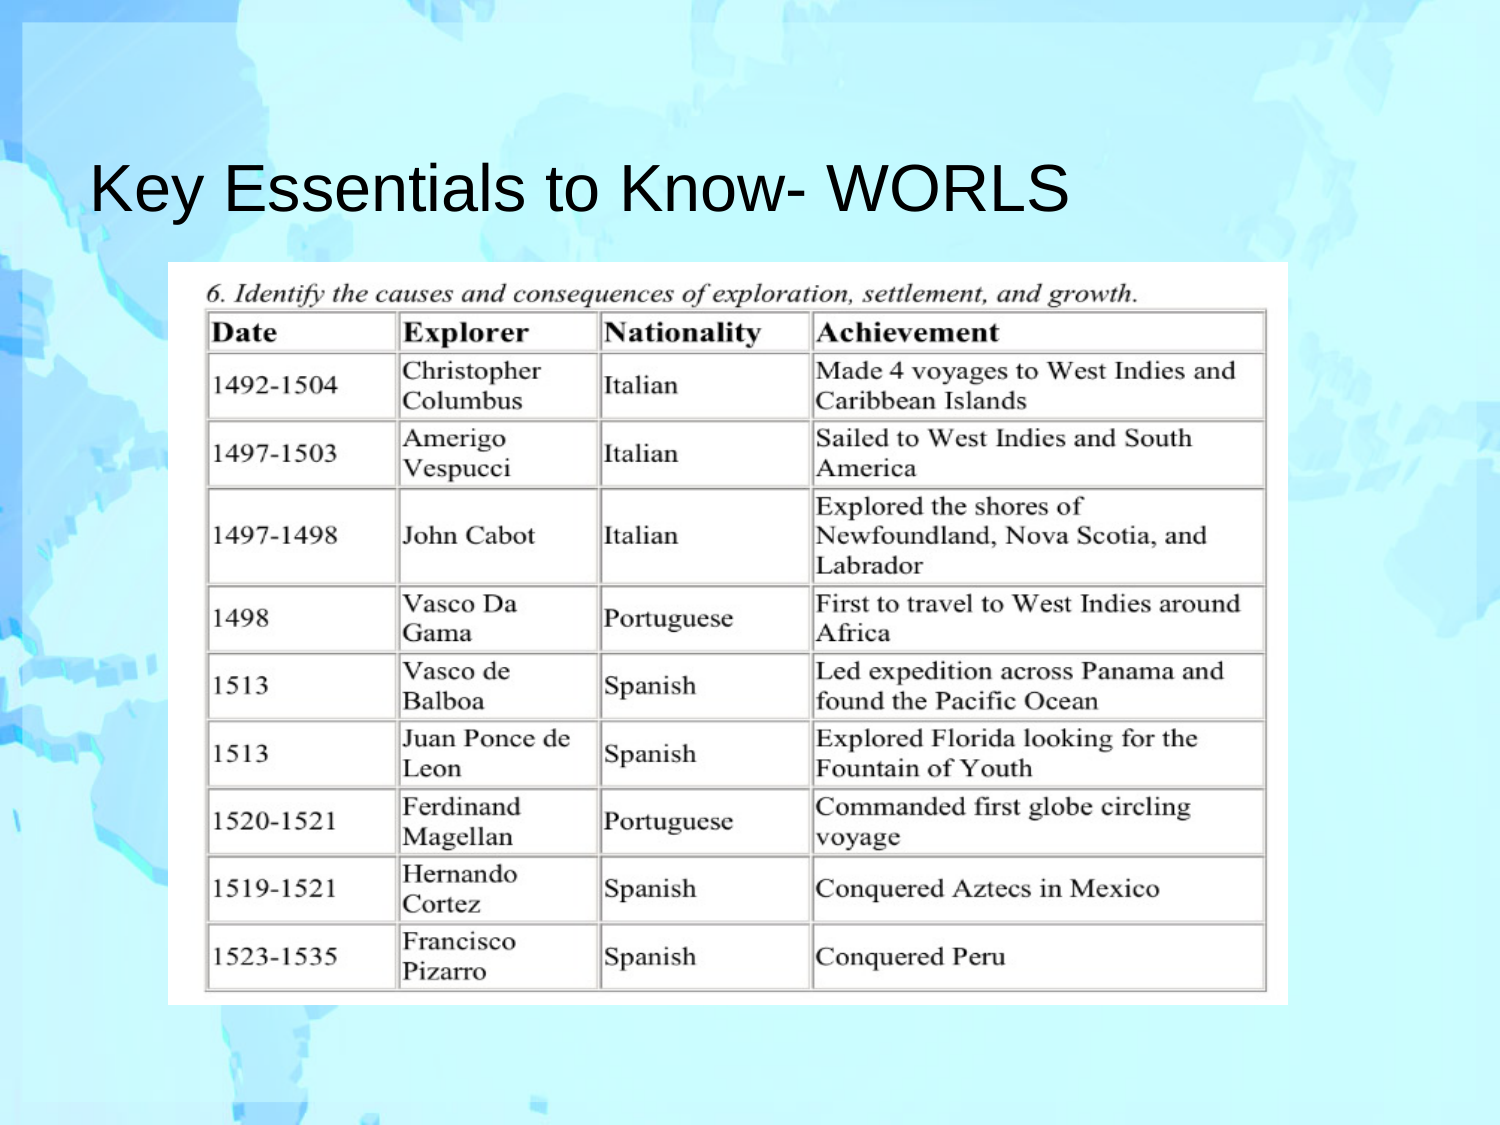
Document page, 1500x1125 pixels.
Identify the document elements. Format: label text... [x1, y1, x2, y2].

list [168, 262, 1288, 1005]
picture [0, 0, 1500, 1125]
title Key Essentials to Know- WORLS [74, 45, 1425, 233]
